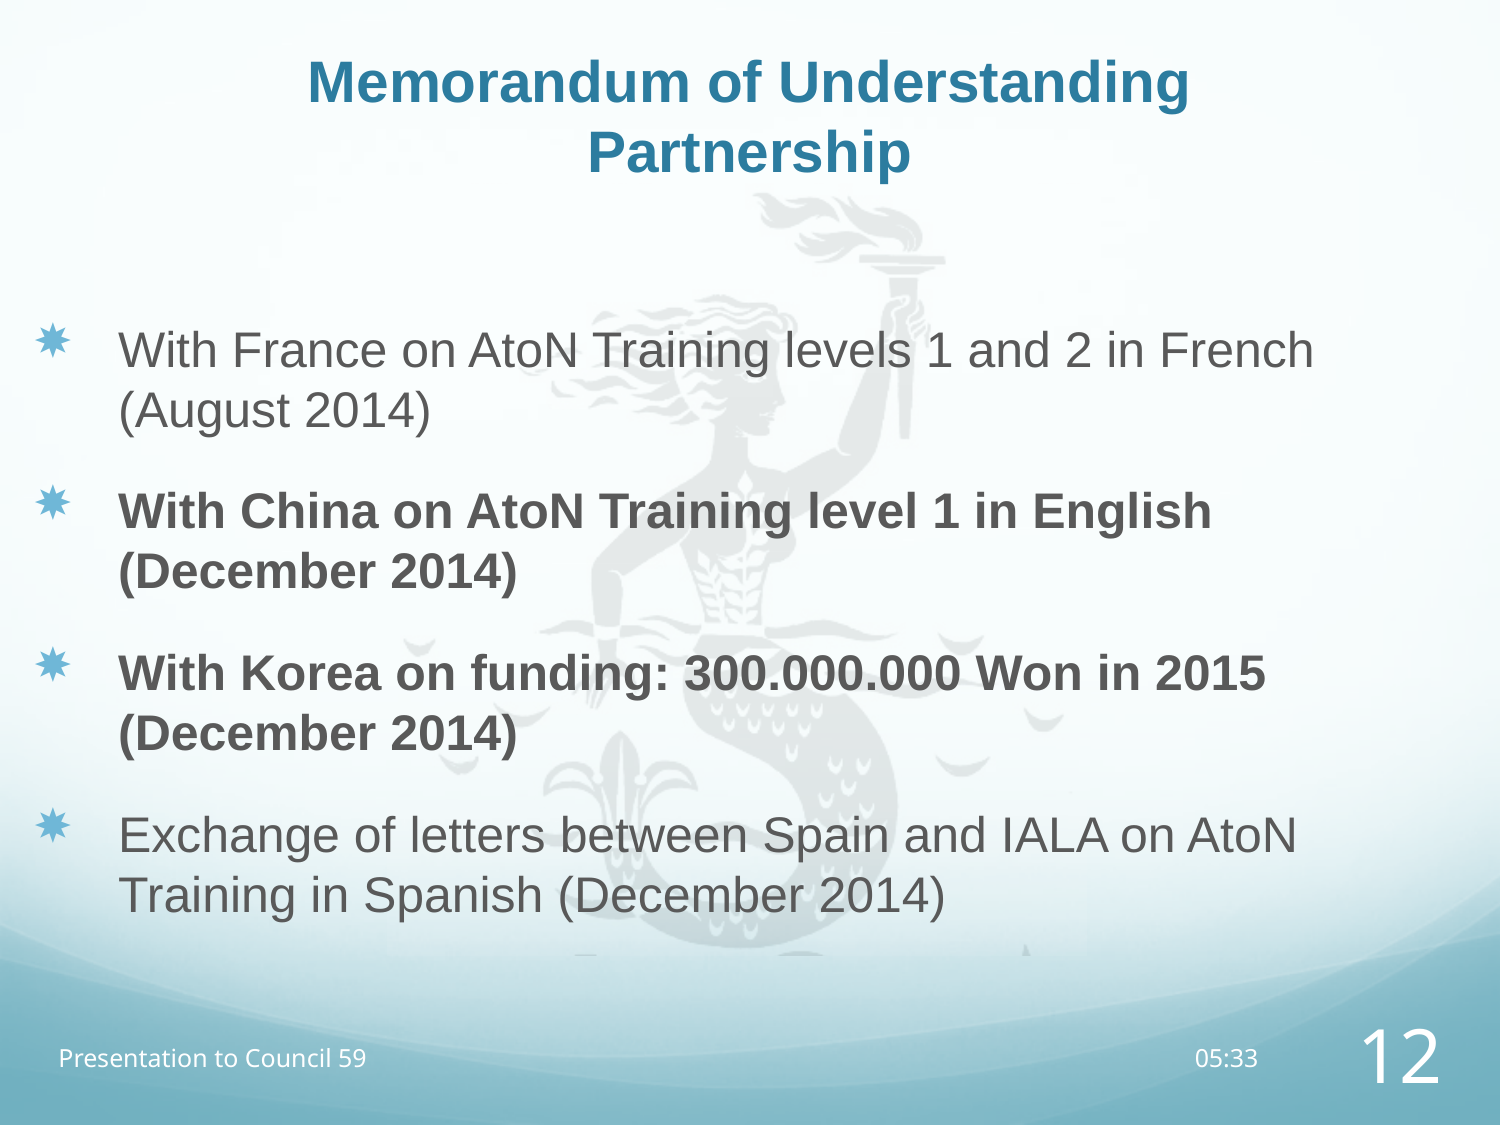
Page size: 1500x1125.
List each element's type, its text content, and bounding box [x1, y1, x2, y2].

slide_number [923, 1029, 1274, 1090]
title Memorandum of Understanding Partnership [75, 35, 1425, 193]
list With France on AtoN Training levels 1 and 2 in French (August 2014) With China on AtoN Training level 1 in English (December 2014) With Korea on funding: 300.000.000 Won in 2015 (December 2014) Exchange of letters between Spain and IALA on AtoN Training in Spanish (December 2014) [15, 207, 1500, 1038]
footer Presentation to Council 59 [43, 1029, 838, 1090]
slide_number 12 [1295, 1029, 1459, 1090]
